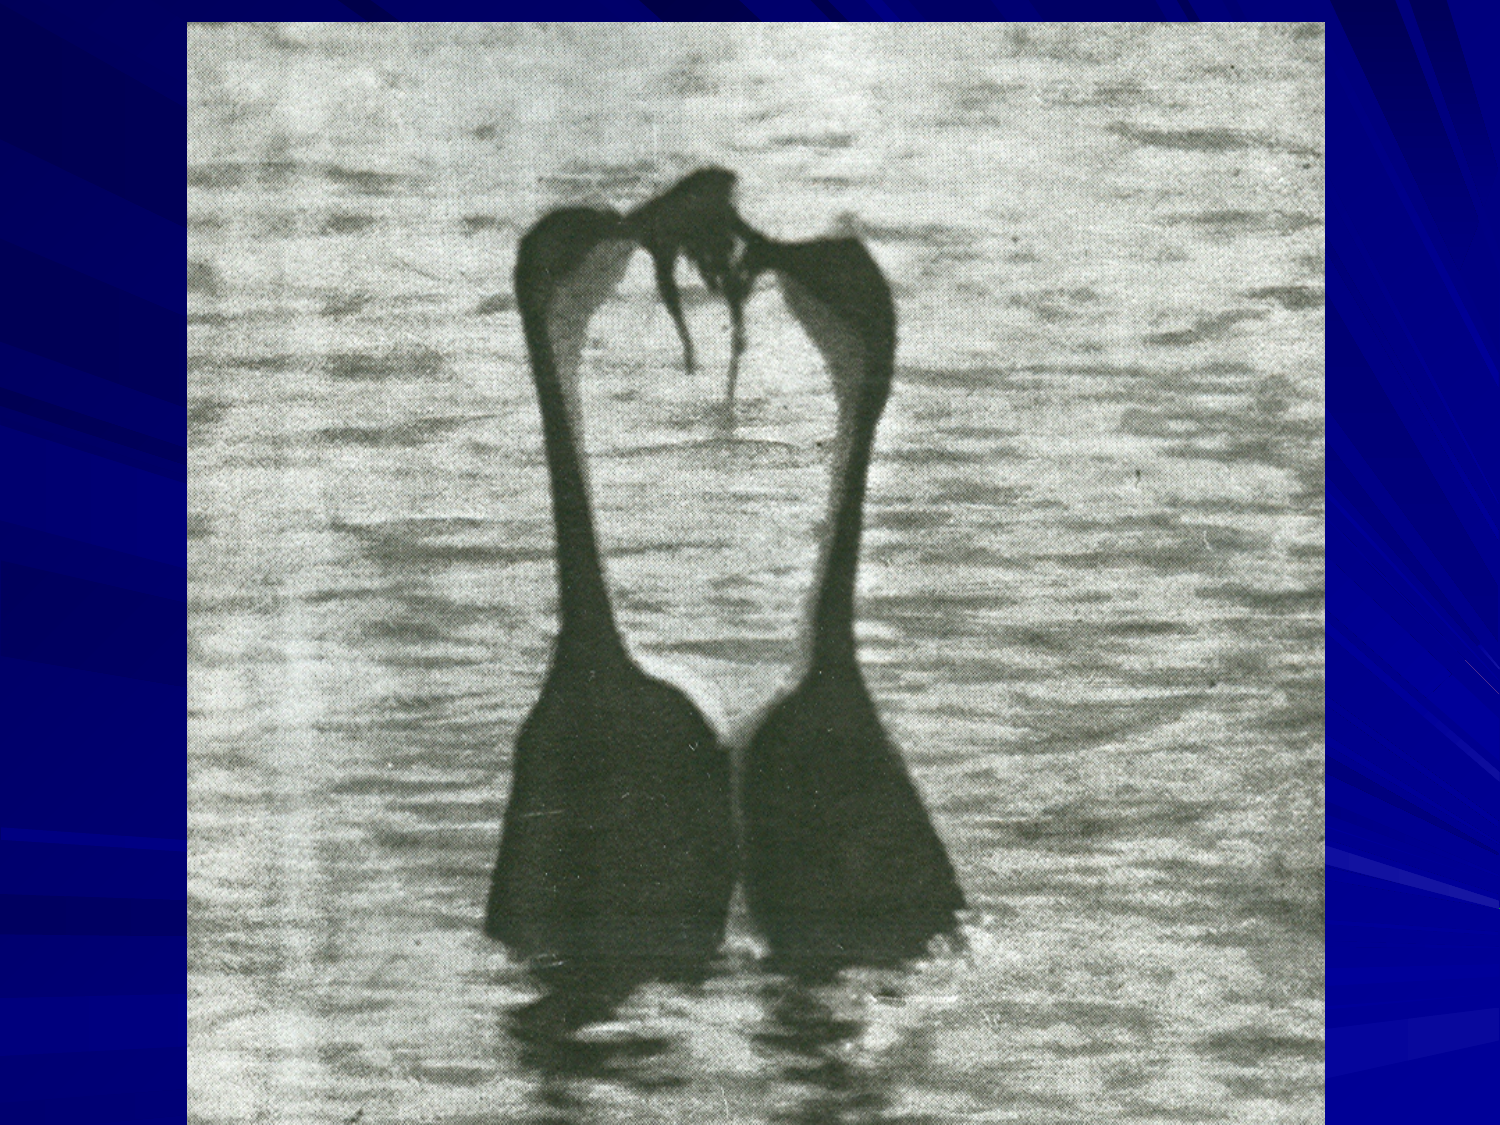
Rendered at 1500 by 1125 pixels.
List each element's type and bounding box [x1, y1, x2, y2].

list [187, 22, 1326, 1125]
